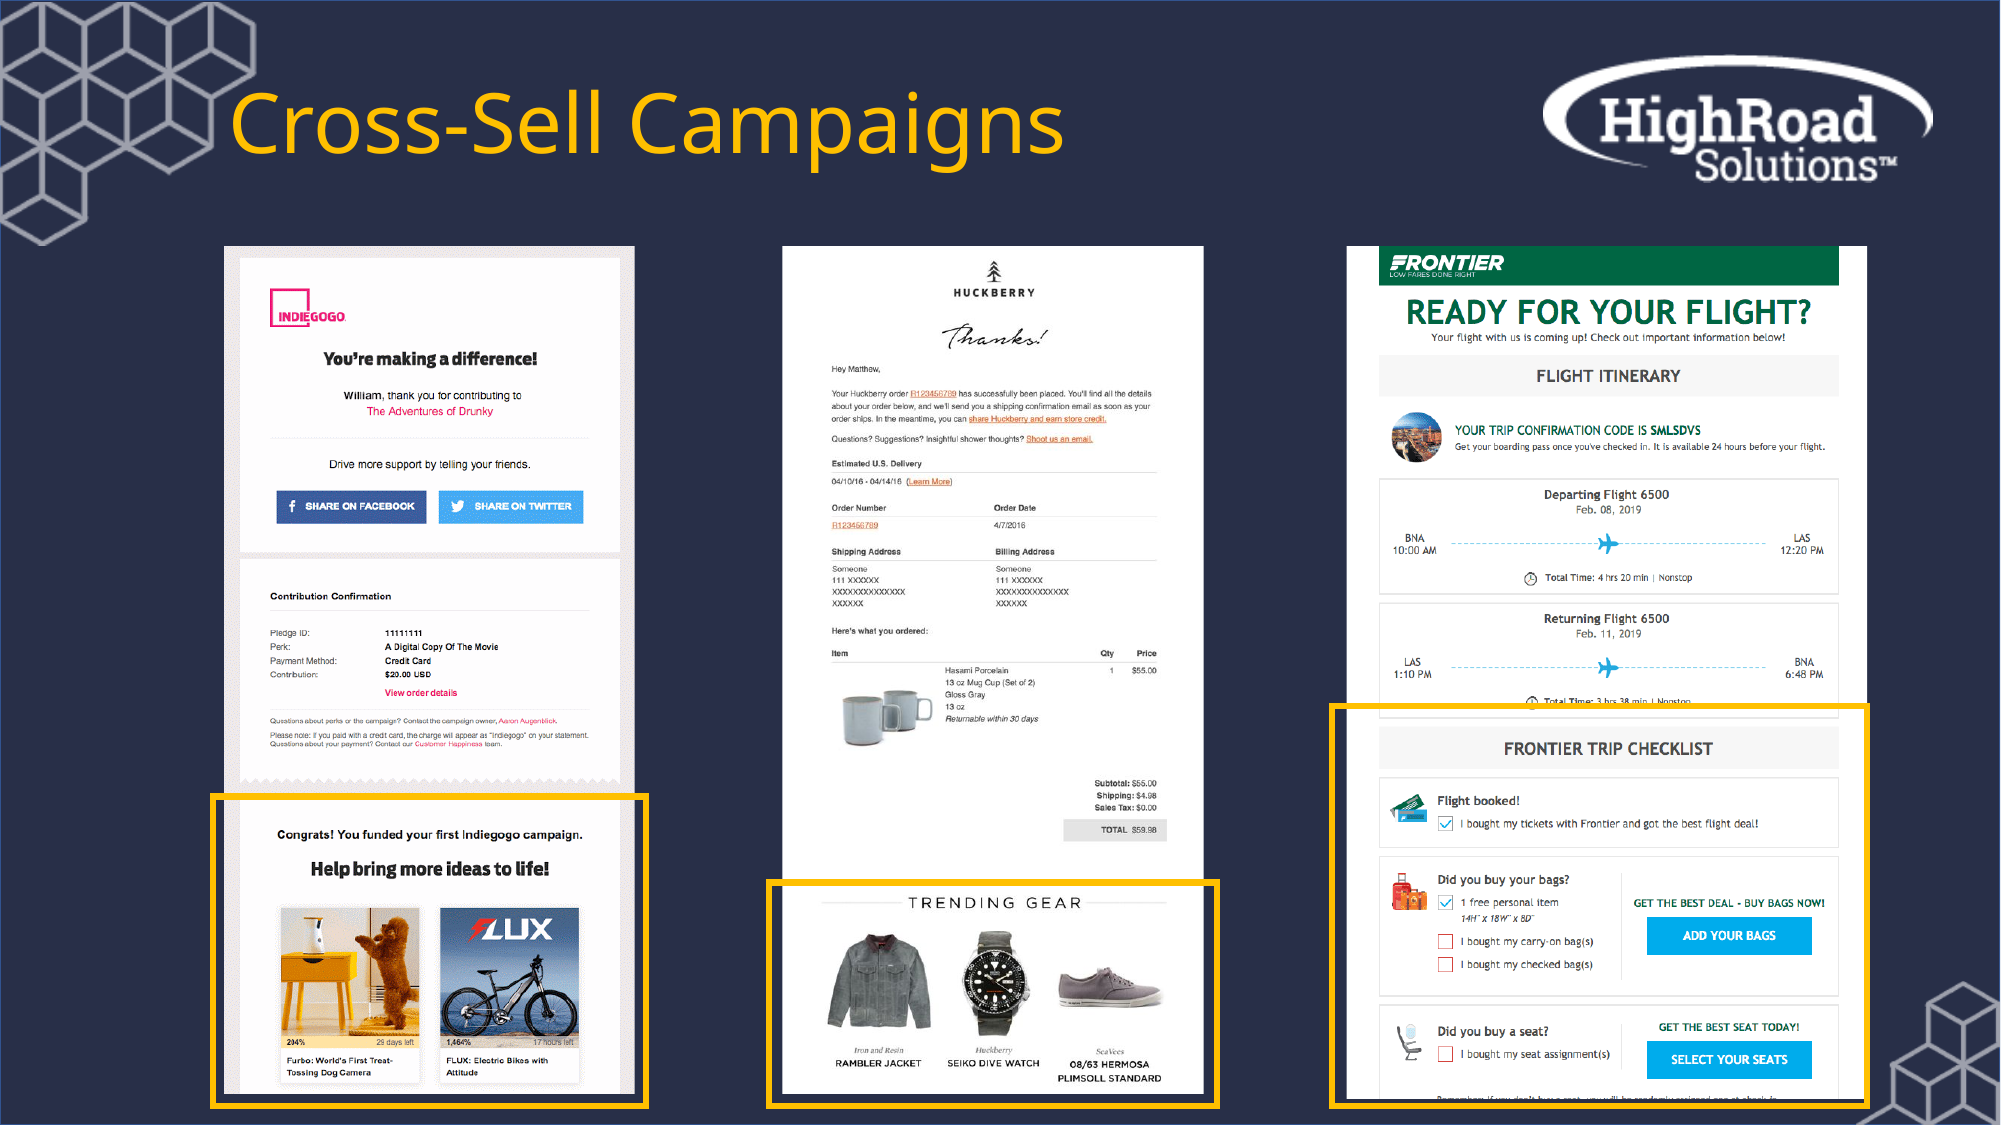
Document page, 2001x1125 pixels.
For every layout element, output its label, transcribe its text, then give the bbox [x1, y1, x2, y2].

text_box [768, 881, 1218, 1107]
picture [1346, 246, 2000, 1125]
picture [782, 246, 1204, 1094]
picture [0, 2, 635, 1094]
text_box [1331, 705, 1868, 1107]
text_box [212, 796, 647, 1107]
title Cross-Sell Campaigns [213, 31, 1939, 223]
